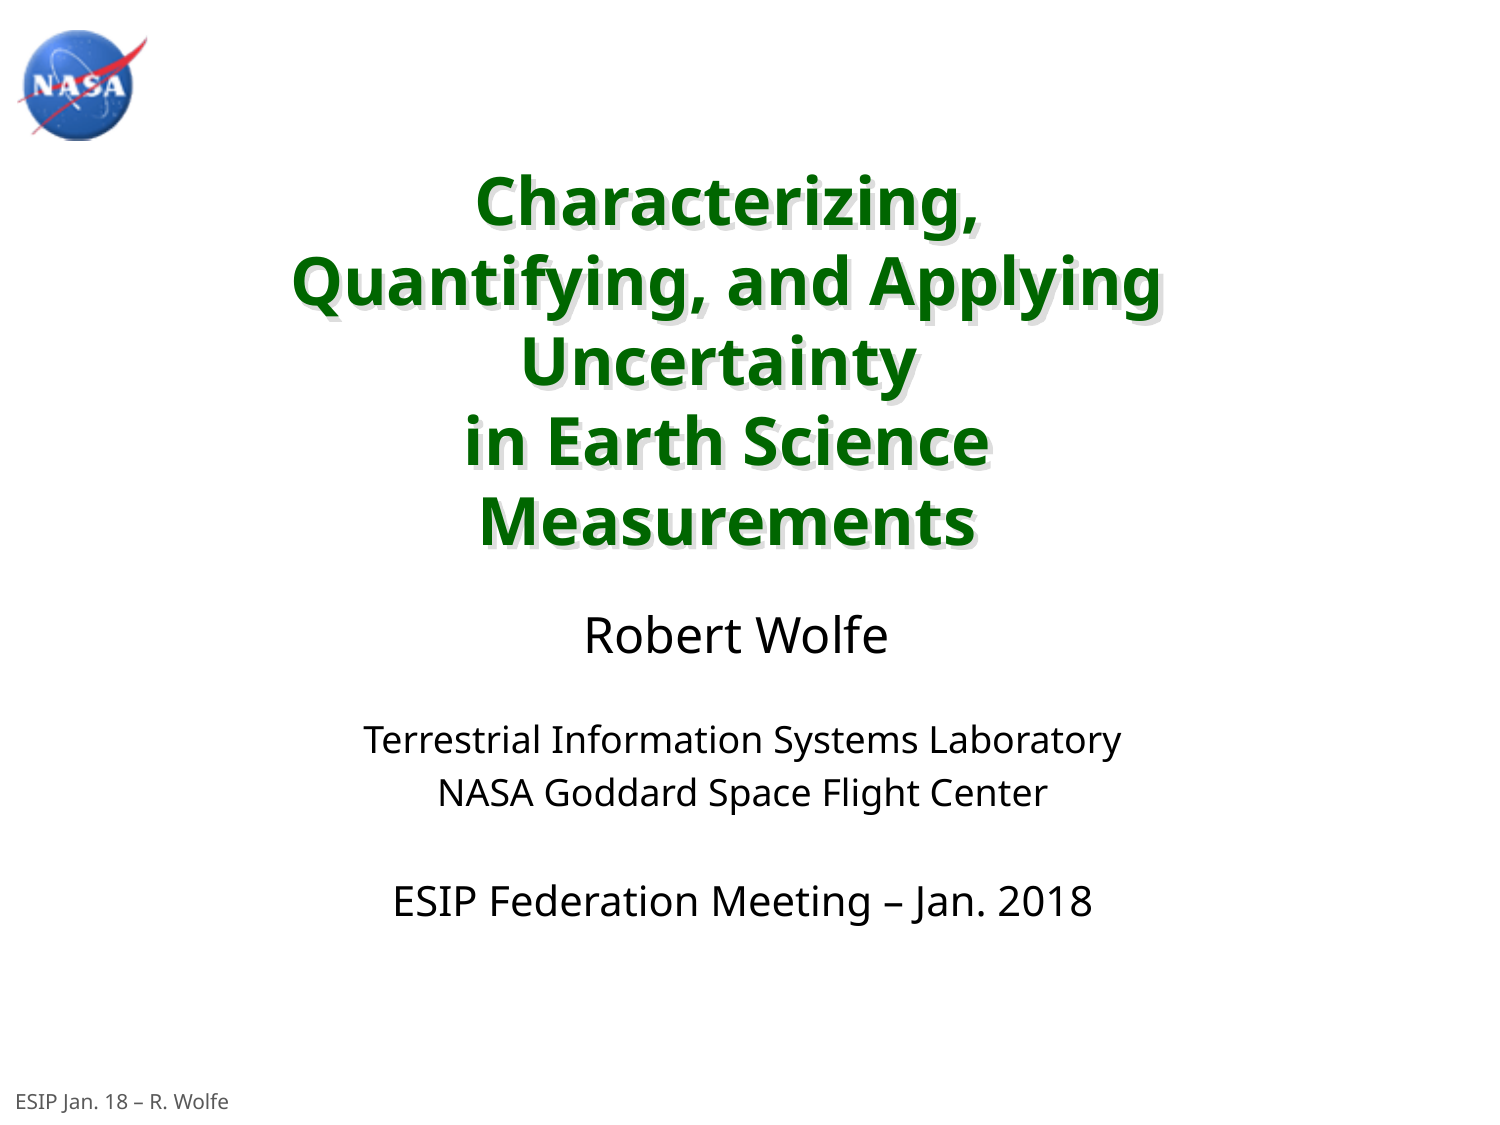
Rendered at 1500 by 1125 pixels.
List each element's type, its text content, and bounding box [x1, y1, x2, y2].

title Characterizing, Quantifying, and Applying Uncertainty in Earth Science Measurements [257, 147, 1198, 570]
subtitle Robert Wolfe Terrestrial Information Systems Laboratory NASA Goddard Space Flight Center ESIP Federation Meeting – Jan. 2018 [229, 596, 1257, 1035]
picture [17, 30, 150, 141]
